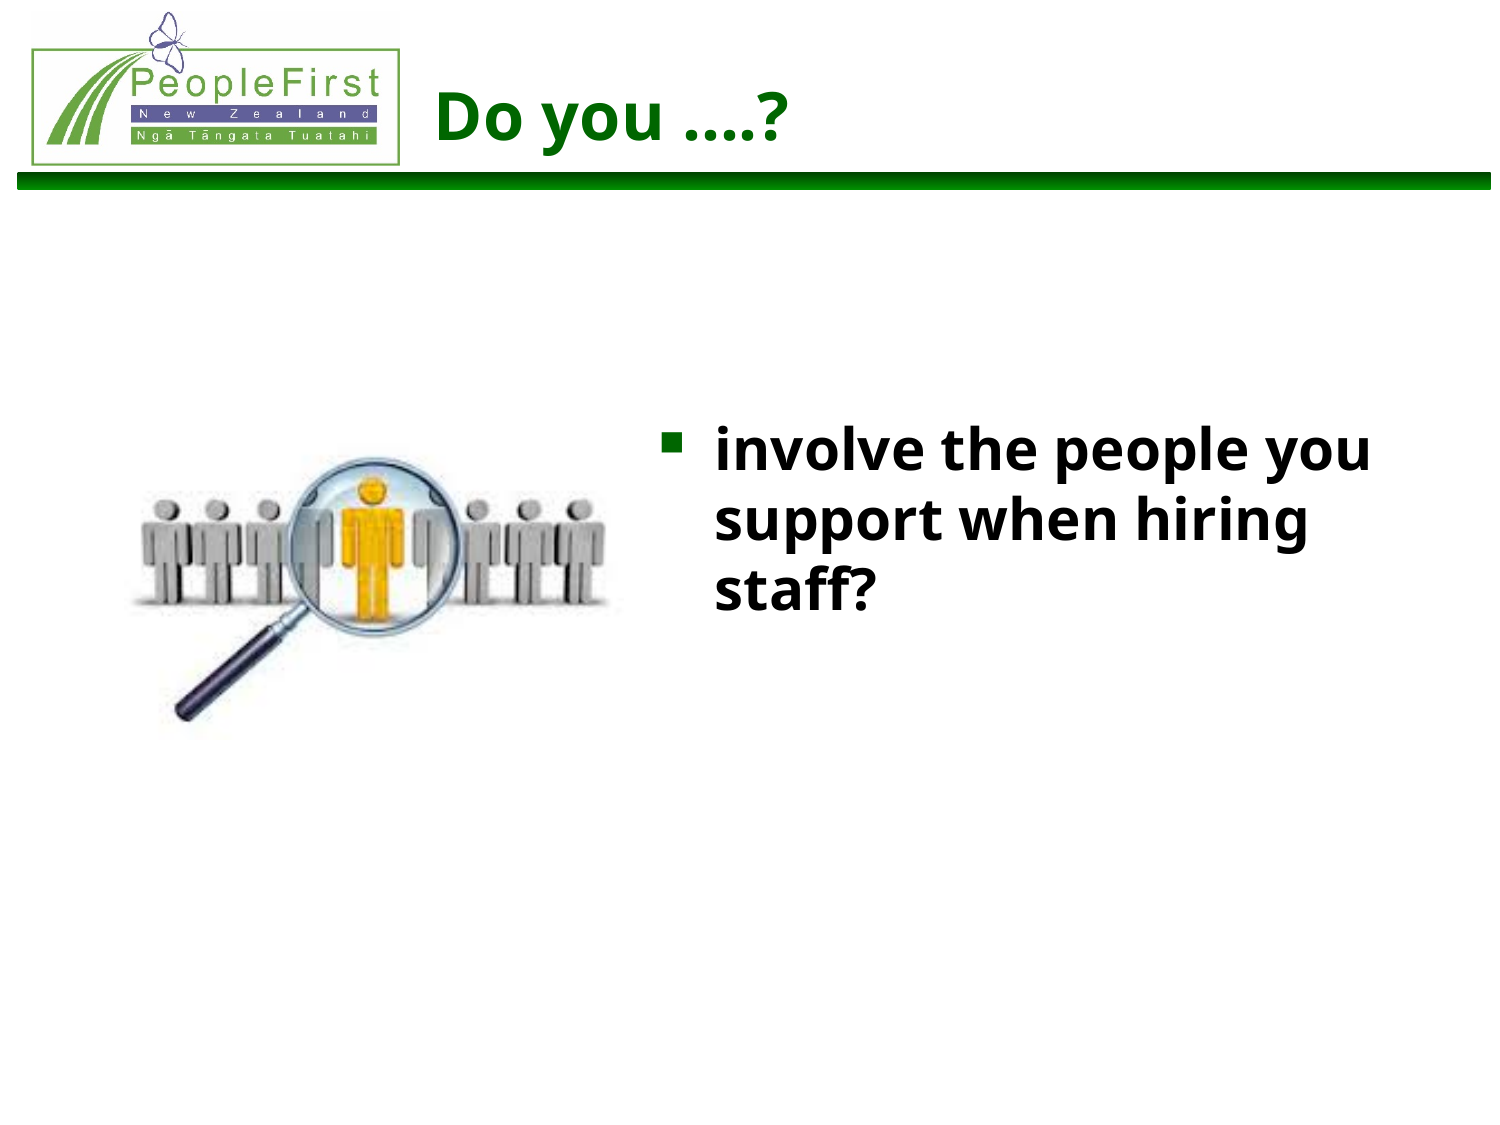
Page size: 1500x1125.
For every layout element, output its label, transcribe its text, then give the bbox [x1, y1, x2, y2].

picture [124, 420, 625, 740]
list involve the people you support when hiring staff? [643, 220, 1469, 1006]
title Do you ….? [419, 66, 1491, 145]
picture [31, 11, 400, 166]
